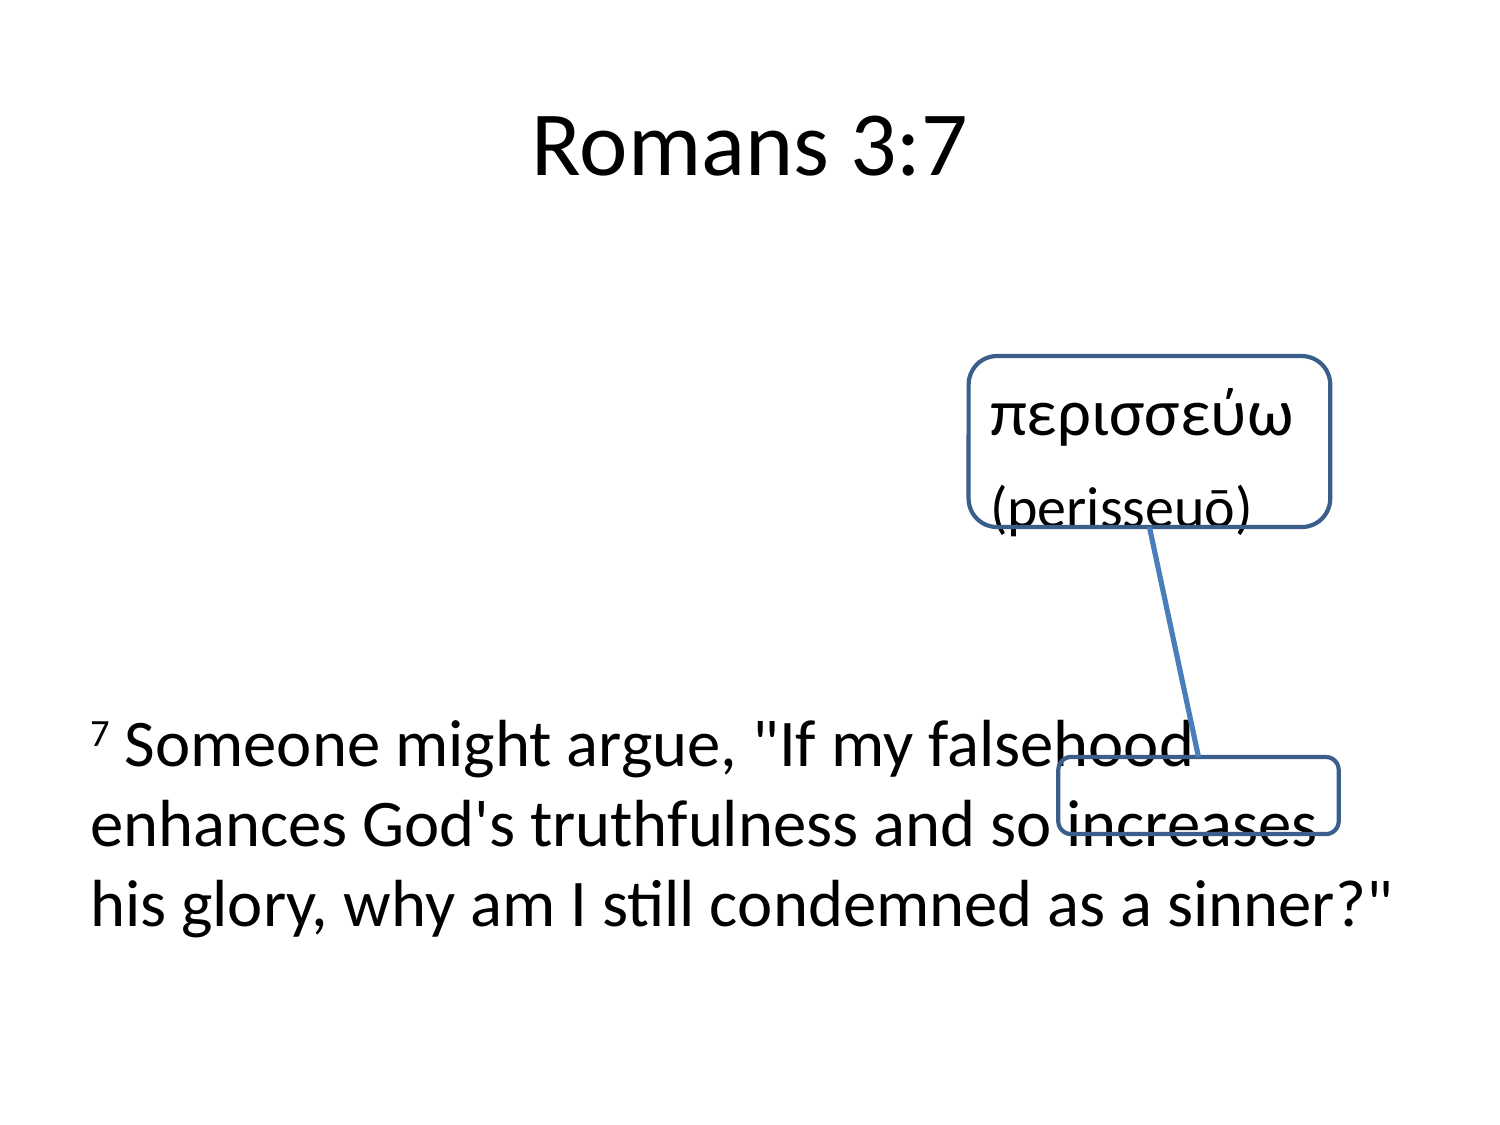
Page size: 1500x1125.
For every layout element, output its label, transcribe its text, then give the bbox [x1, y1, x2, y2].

list περισσεύω (perisseuō) 7 Someone might argue, "If my falsehood enhances God's truthfulness and so increases his glory, why am I still condemned as a sinner?" [75, 262, 1425, 1005]
text_box [1056, 754, 1341, 837]
text_box [966, 353, 1333, 530]
title Romans 3:7 [75, 45, 1425, 233]
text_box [1149, 526, 1199, 758]
